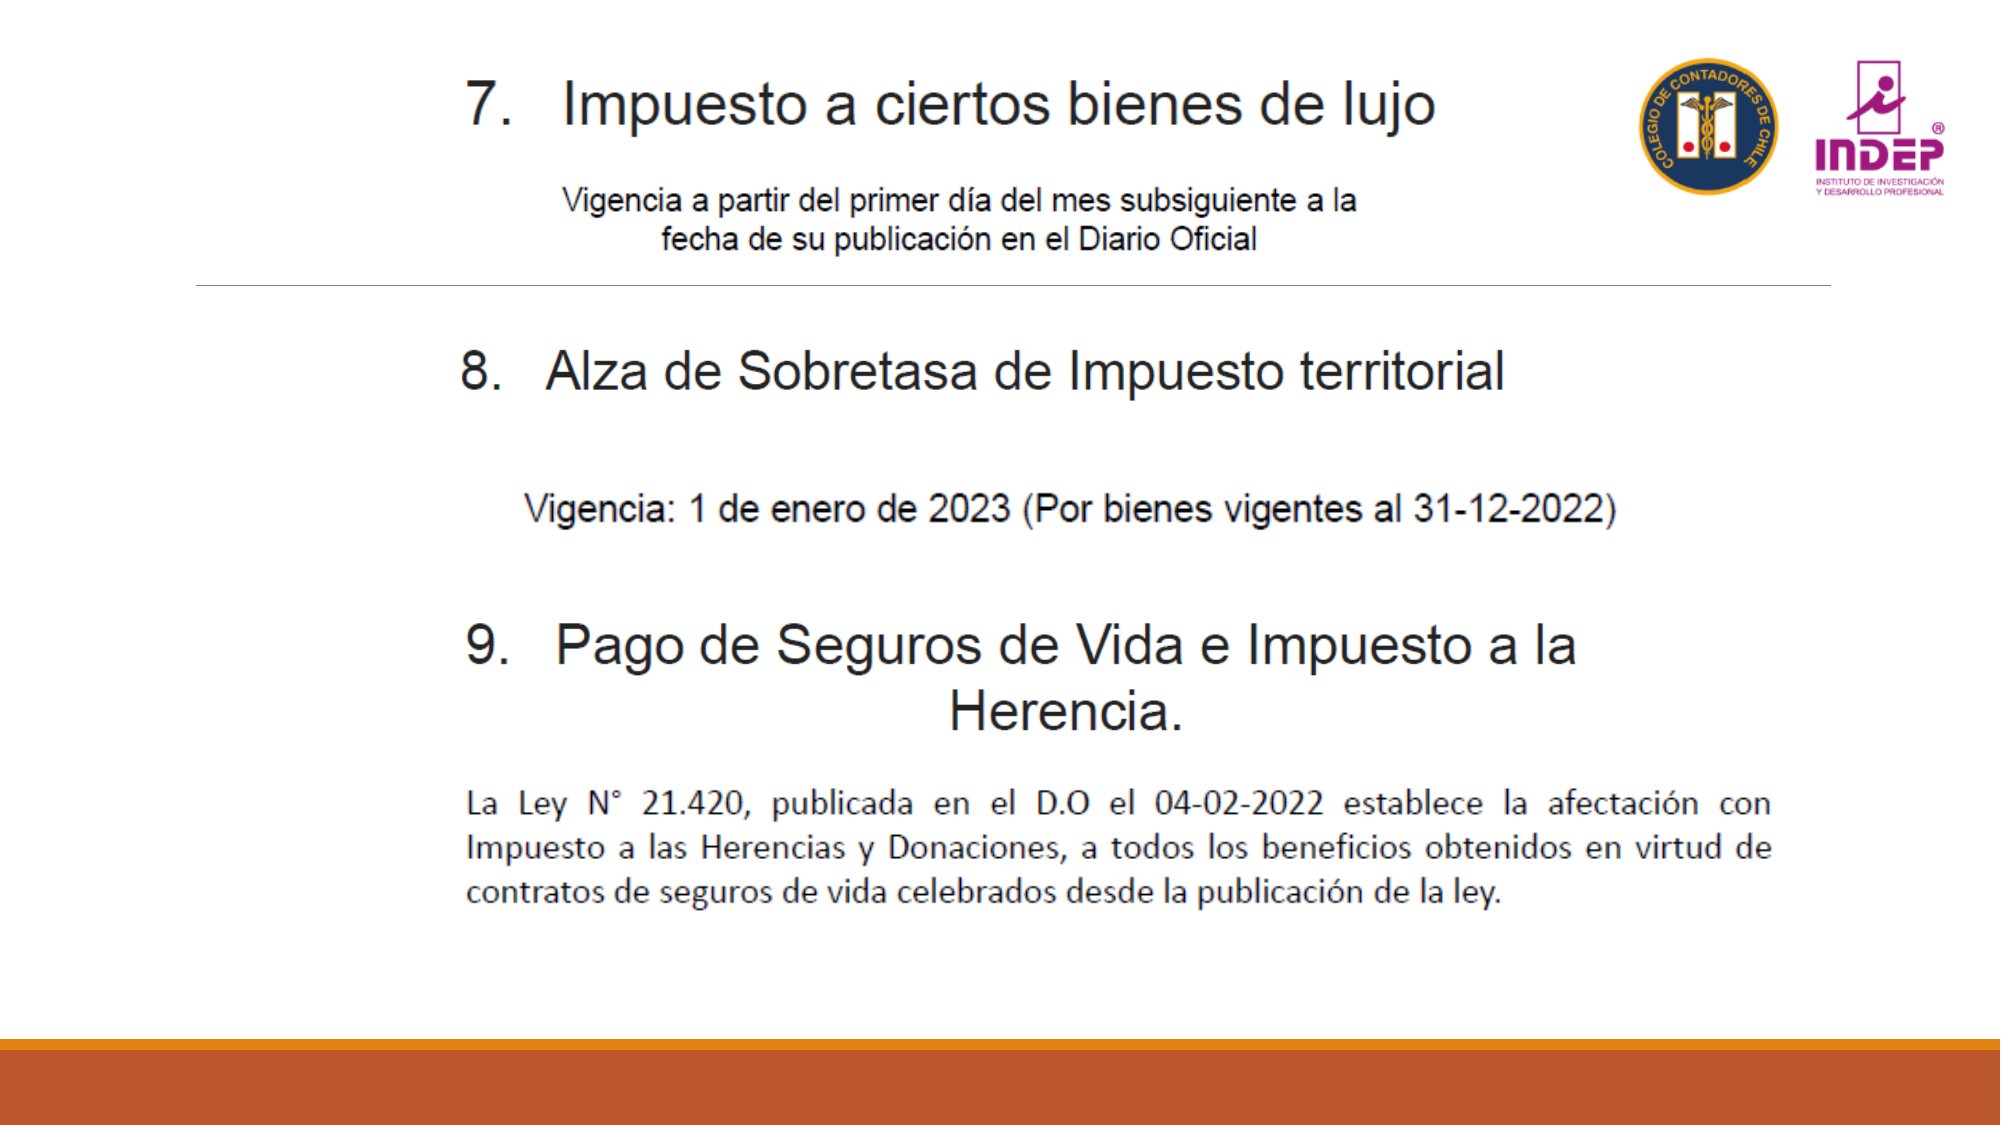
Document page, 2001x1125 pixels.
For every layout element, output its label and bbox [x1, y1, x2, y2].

picture [516, 460, 1638, 555]
picture [456, 608, 1595, 749]
picture [456, 53, 1440, 150]
picture [557, 175, 1365, 264]
picture [456, 775, 1774, 917]
picture [456, 331, 1508, 408]
picture [1636, 49, 1959, 210]
